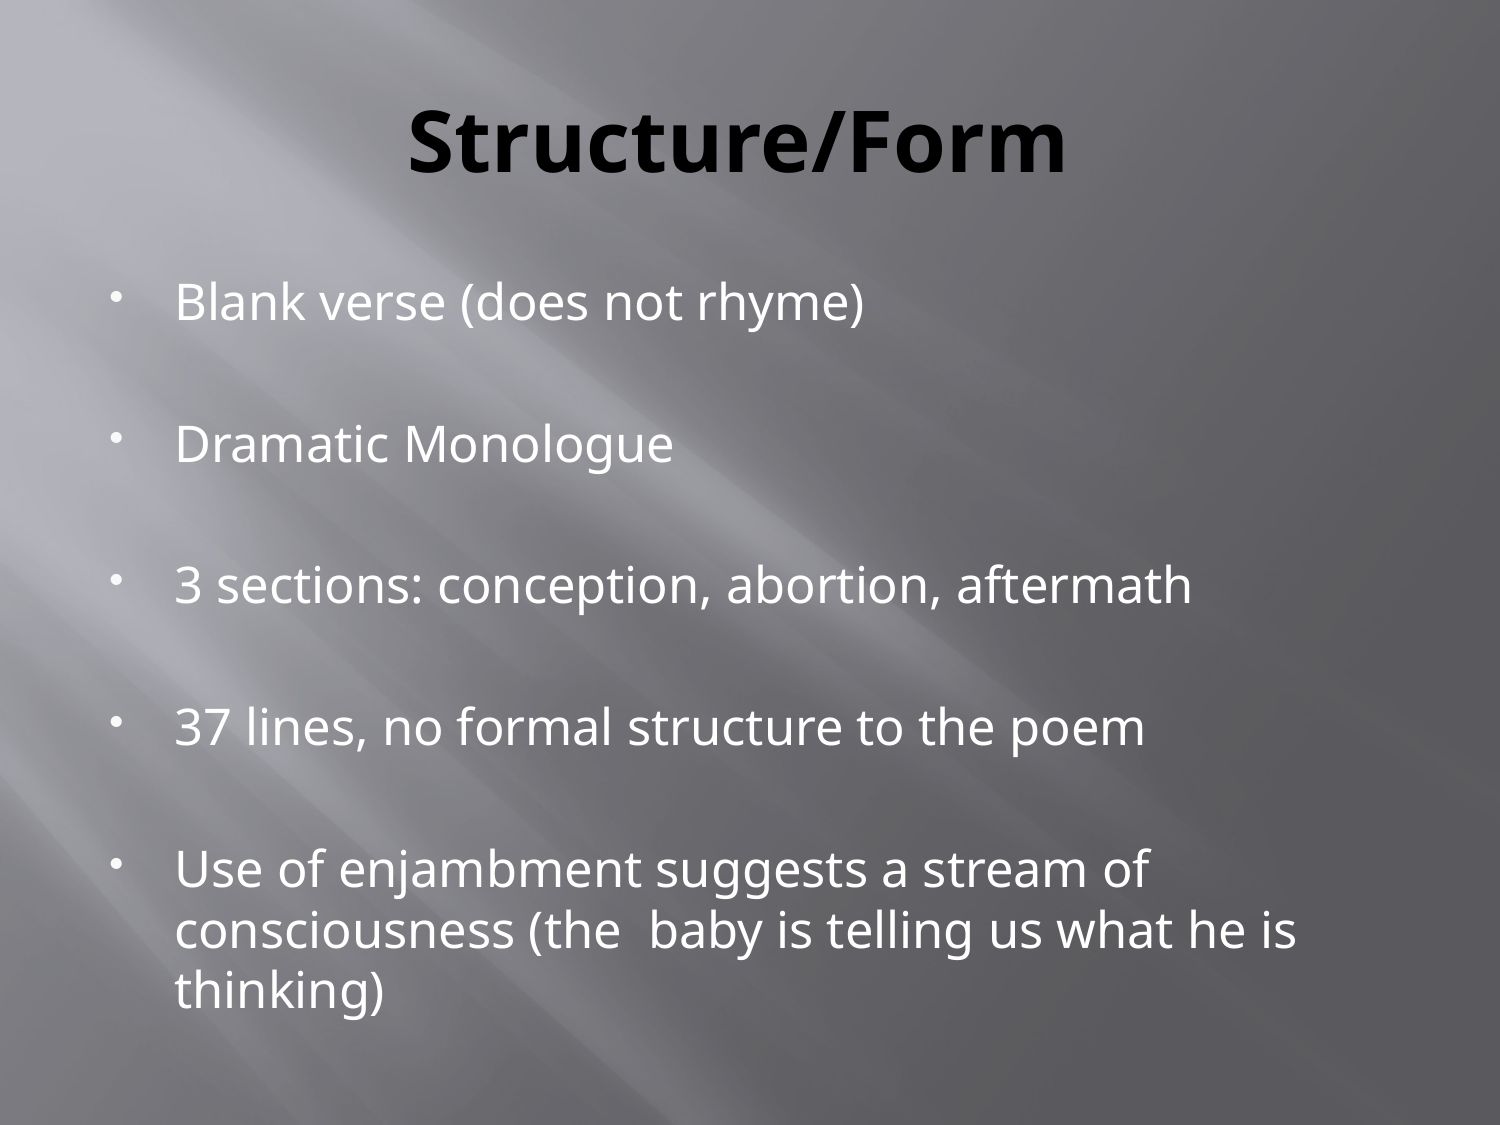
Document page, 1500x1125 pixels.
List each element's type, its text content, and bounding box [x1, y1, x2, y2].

list Blank verse (does not rhyme) Dramatic Monologue 3 sections: conception, abortion, aftermath 37 lines, no formal structure to the poem Use of enjambment suggests a stream of consciousness (the baby is telling us what he is thinking) [75, 262, 1425, 1035]
title Structure/Form [75, 45, 1425, 233]
